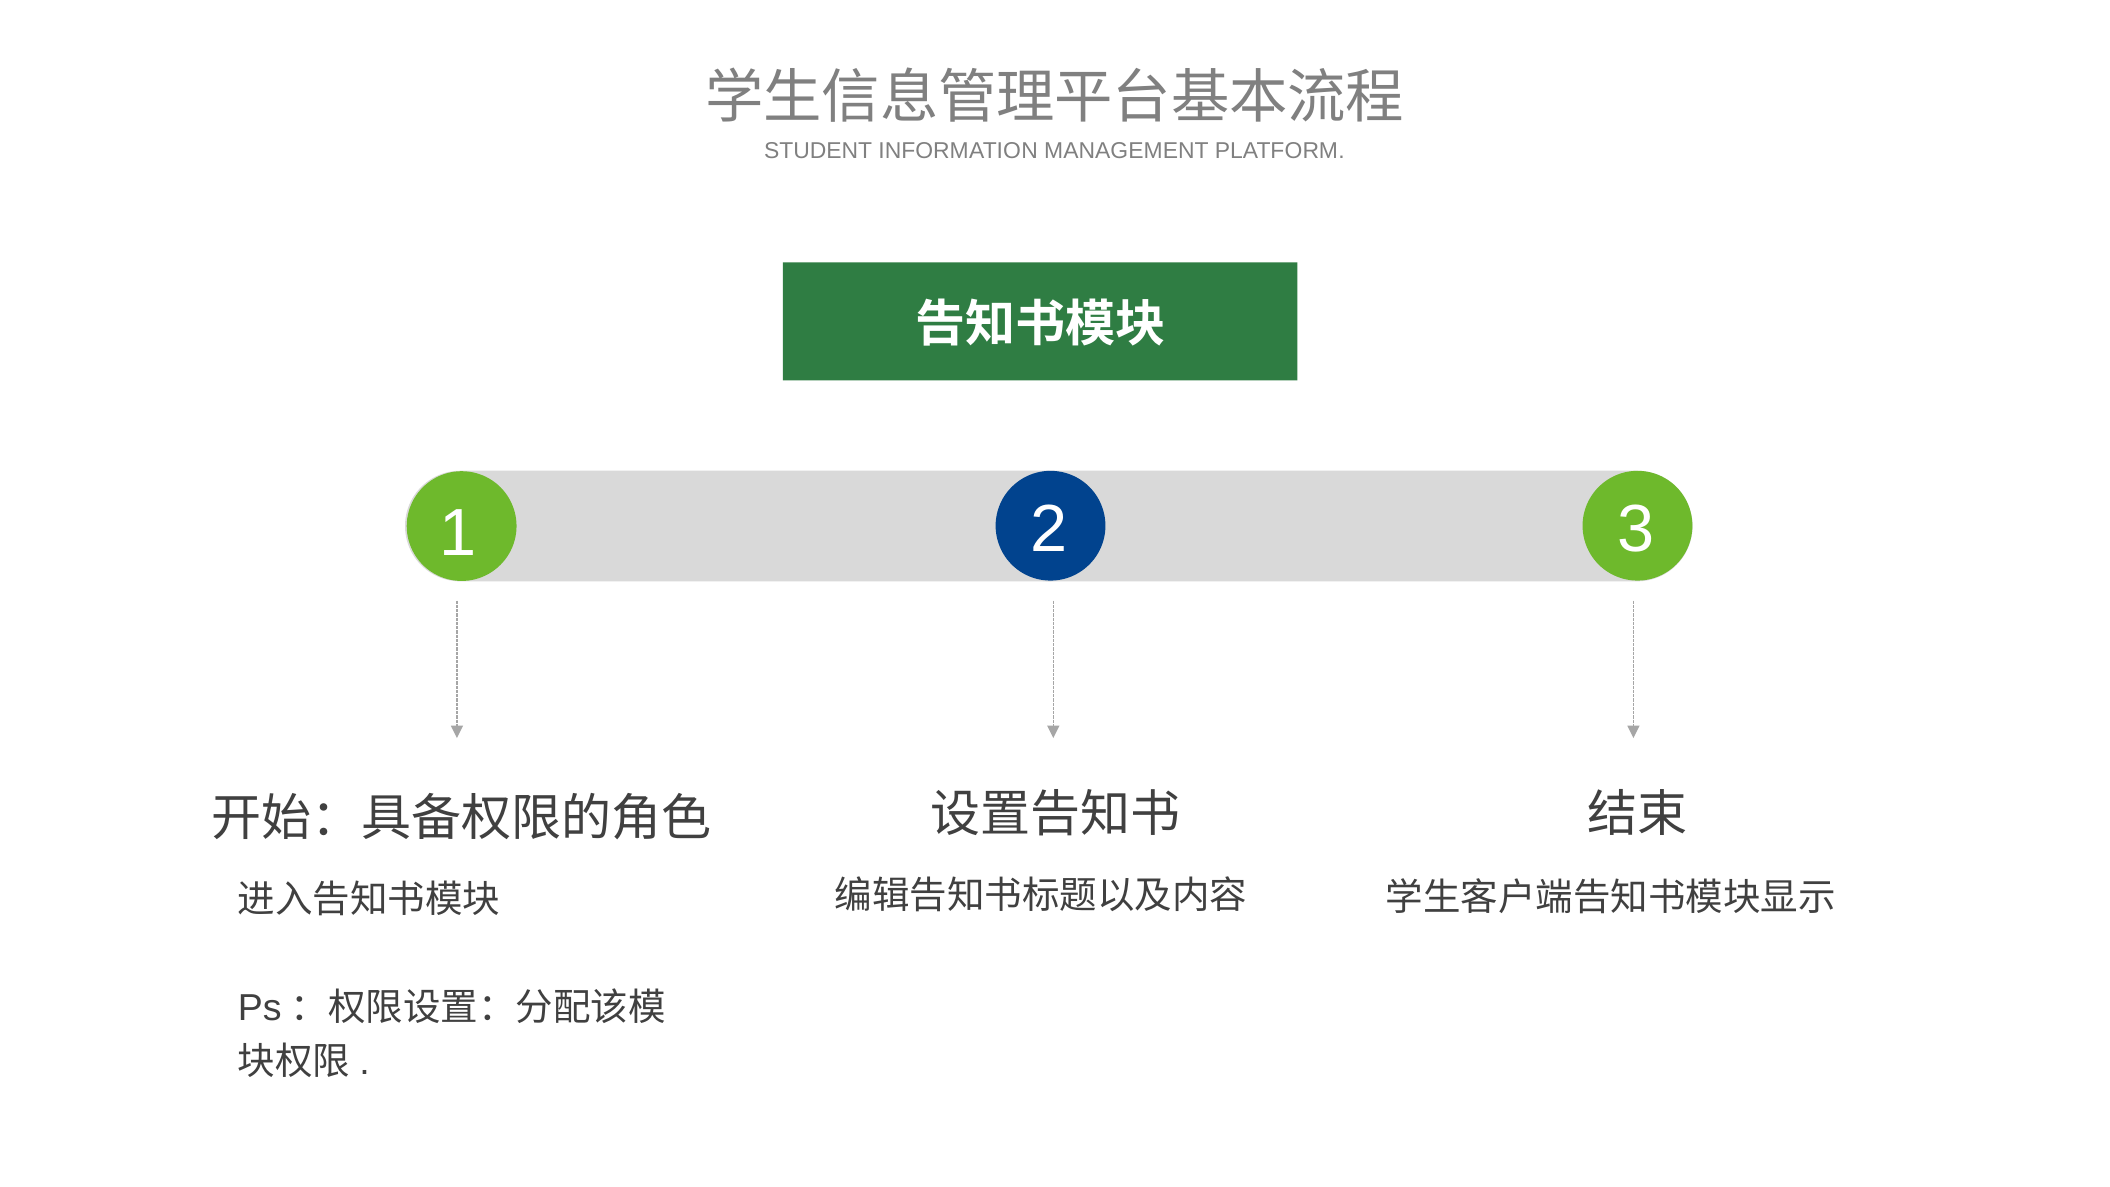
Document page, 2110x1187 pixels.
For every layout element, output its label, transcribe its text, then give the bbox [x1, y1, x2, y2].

text_box 学生客户端告知书模块显示 [1371, 856, 1899, 926]
text_box 设置告知书 [915, 761, 1196, 849]
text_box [404, 470, 1693, 582]
text_box 编辑告知书标题以及内容 [820, 854, 1348, 924]
text_box STUDENT INFORMATION MANAGEMENT PLATFORM. [761, 135, 1348, 163]
text_box 告知书模块 [781, 261, 1299, 382]
text_box 结束 [1572, 761, 1703, 849]
text_box 进入告知书模块 Ps：权限设置：分配该模块权限. [223, 858, 701, 1090]
text_box 开始：具备权限的角色 [196, 766, 727, 853]
text_box 学生信息管理平台基本流程 [700, 58, 1409, 129]
